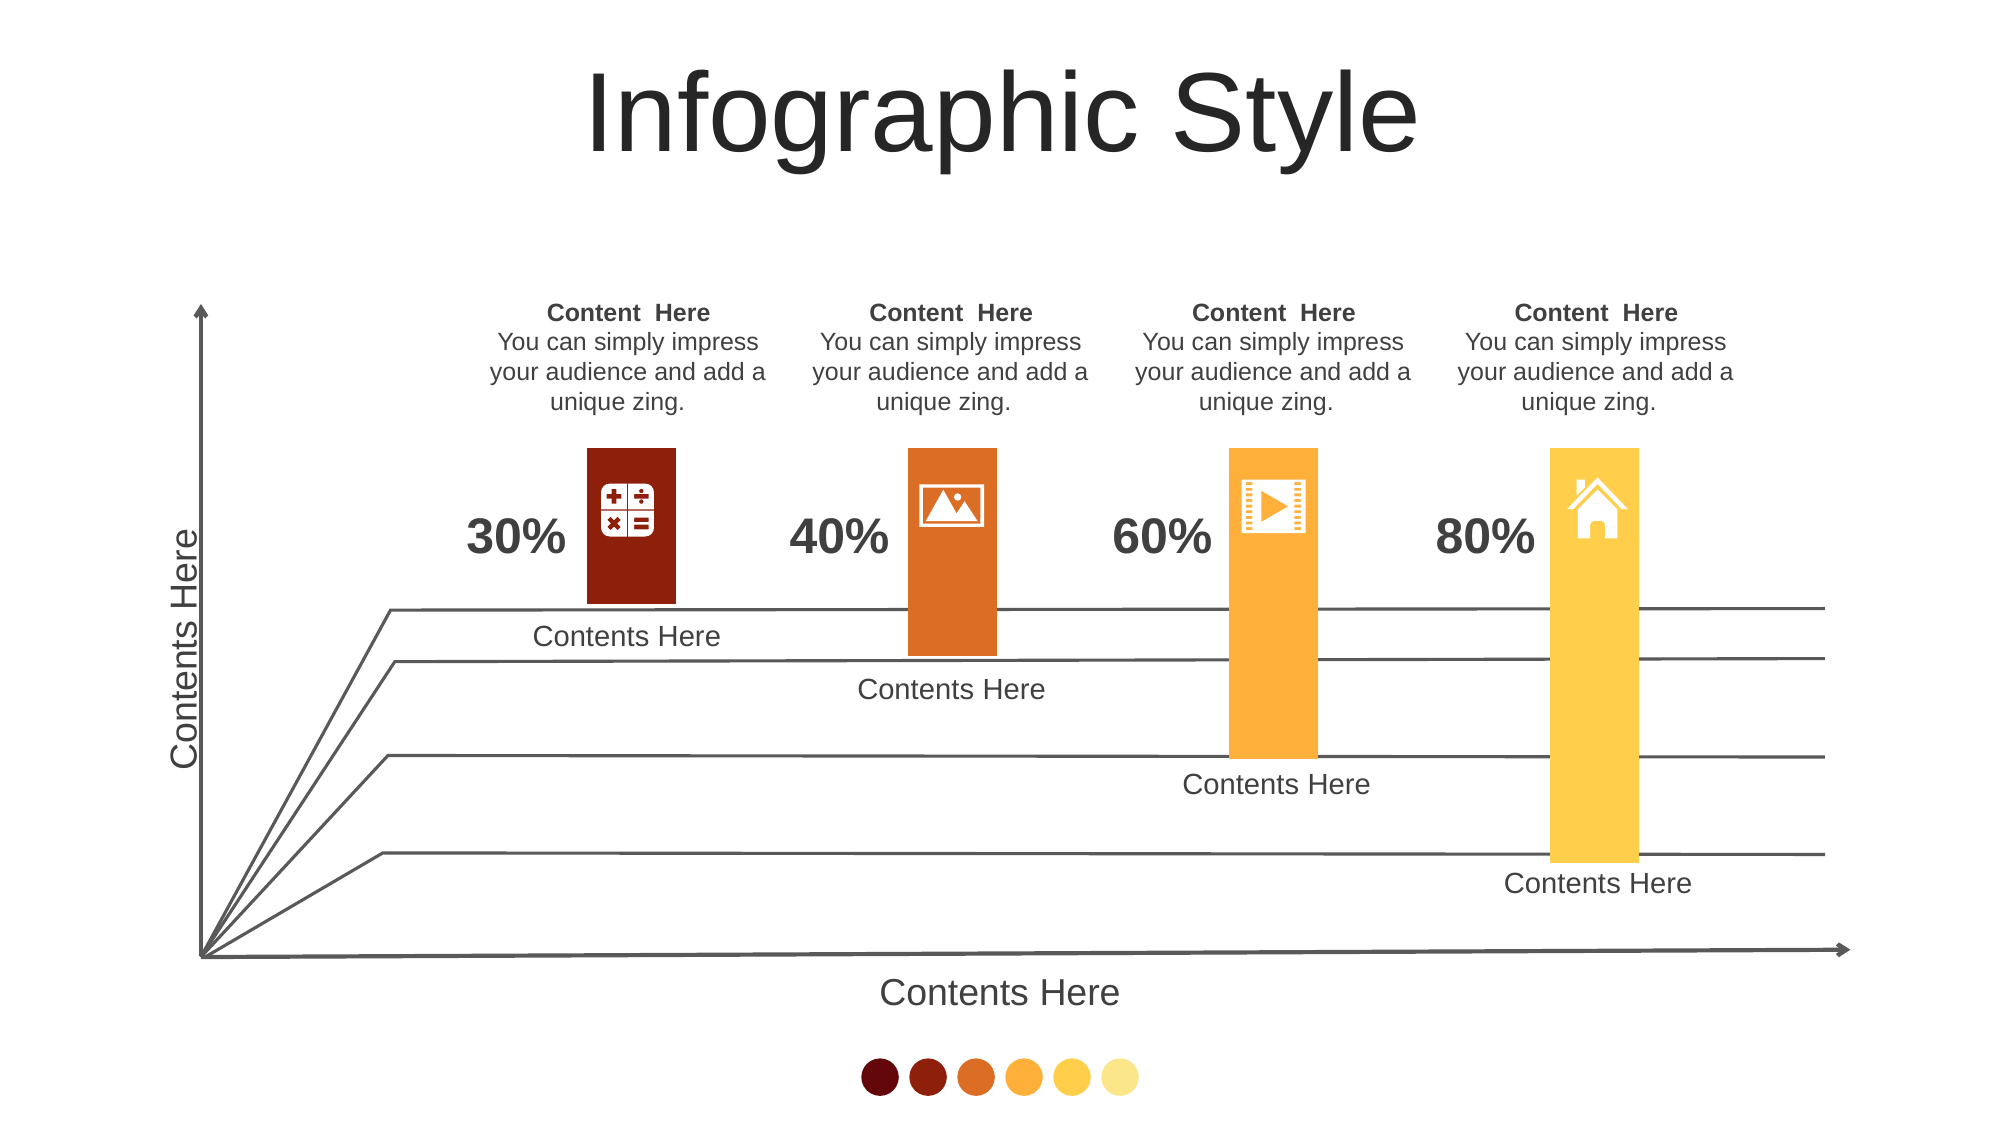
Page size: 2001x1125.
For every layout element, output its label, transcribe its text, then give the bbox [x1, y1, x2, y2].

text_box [460, 289, 782, 425]
text_box Contents Here [151, 510, 200, 790]
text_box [1105, 289, 1427, 425]
list Infographic Style [53, 55, 1952, 175]
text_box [782, 289, 1105, 425]
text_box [200, 949, 444, 957]
text_box [217, 852, 444, 949]
text_box [1782, 853, 1826, 858]
text_box [204, 609, 444, 949]
text_box [1782, 658, 1825, 667]
text_box [1782, 608, 1825, 618]
text_box [205, 661, 444, 949]
chart [444, 437, 1782, 978]
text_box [1782, 949, 1851, 957]
text_box Contents Here [860, 978, 1140, 1021]
text_box [1782, 756, 1825, 763]
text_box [1427, 289, 1766, 425]
text_box Contents Here [201, 510, 212, 790]
